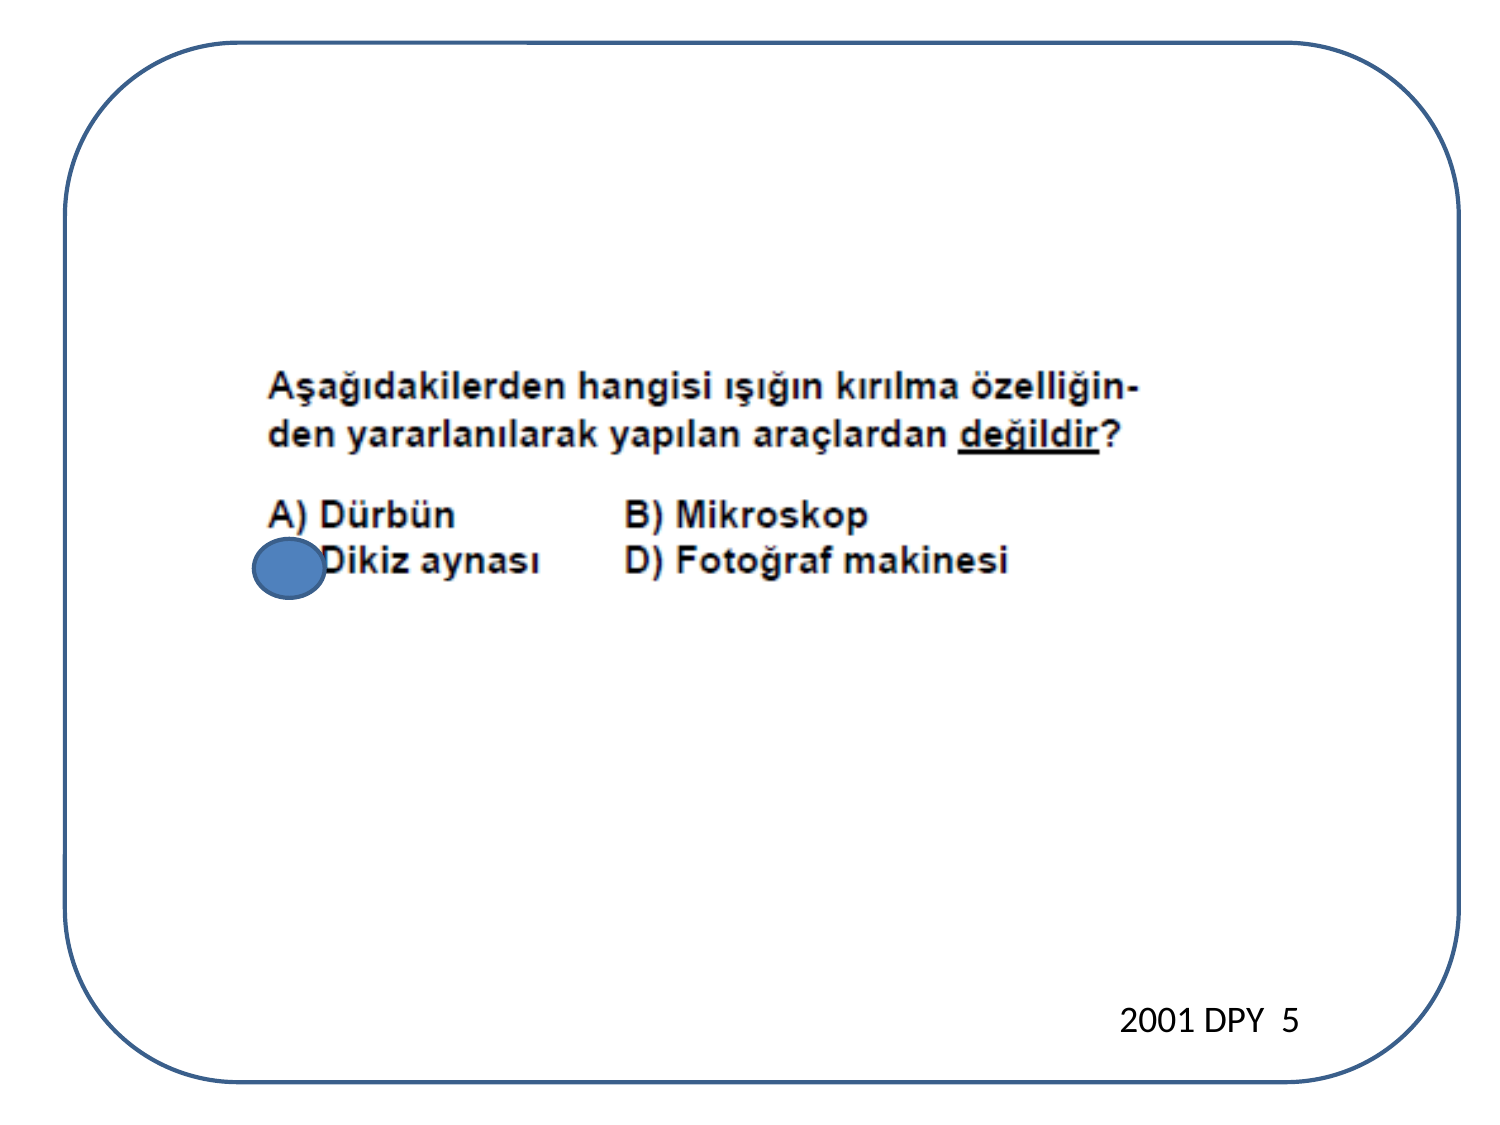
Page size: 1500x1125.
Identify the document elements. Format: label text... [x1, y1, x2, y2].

text_box [62, 40, 1461, 1085]
text_box 2001 DPY 5 [1104, 987, 1332, 1048]
picture [241, 349, 1161, 617]
